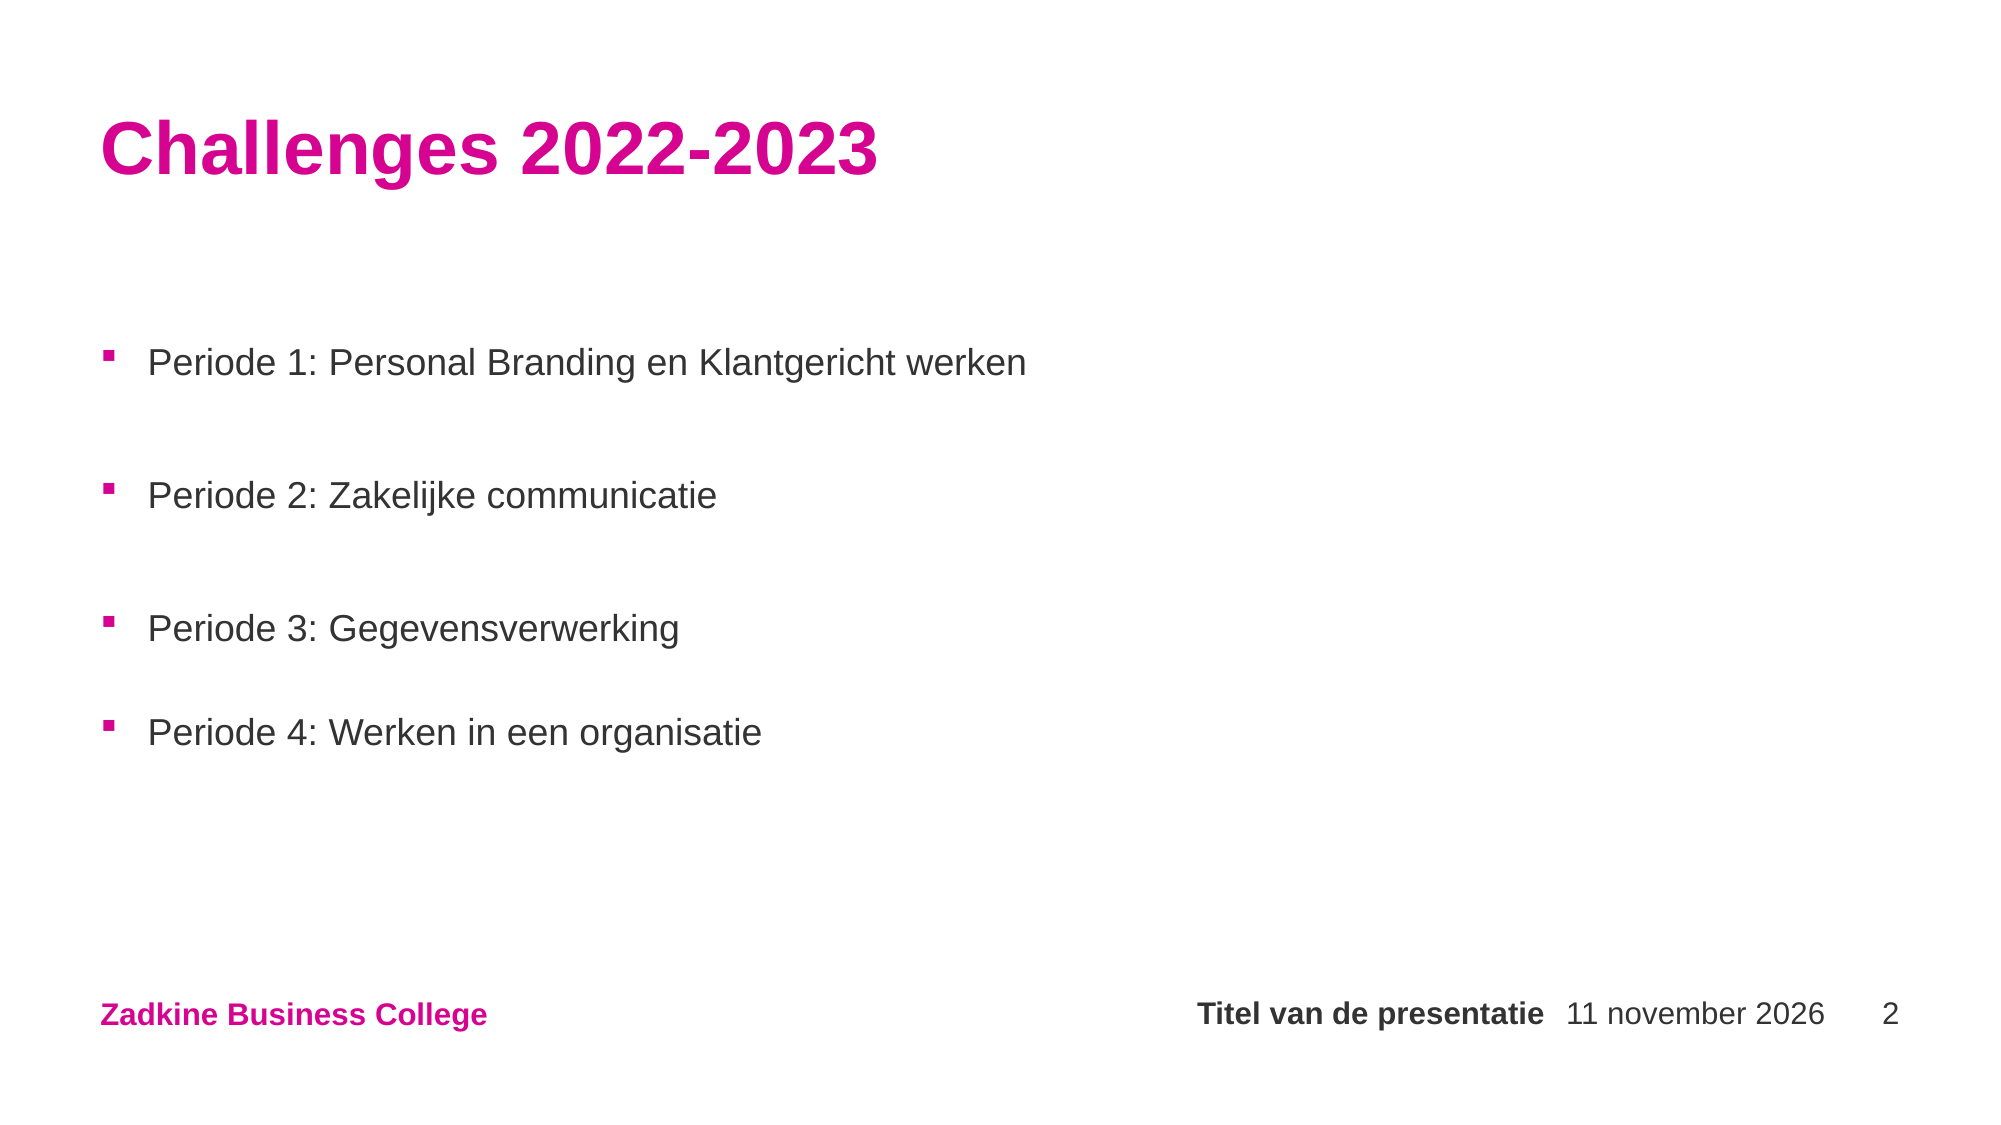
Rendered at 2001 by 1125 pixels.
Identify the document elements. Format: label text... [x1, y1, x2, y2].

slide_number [1546, 993, 1825, 1033]
list Periode 1: Personal Branding en Klantgericht werken Periode 2: Zakelijke communicatie Periode 3: Gegevensverwerking Periode 4: Werken in een organisatie [100, 331, 1900, 917]
slide_number 2 [1825, 993, 1900, 1033]
footer Titel van de presentatie [870, 993, 1546, 1033]
title Challenges 2022-2023 [100, 100, 1900, 190]
